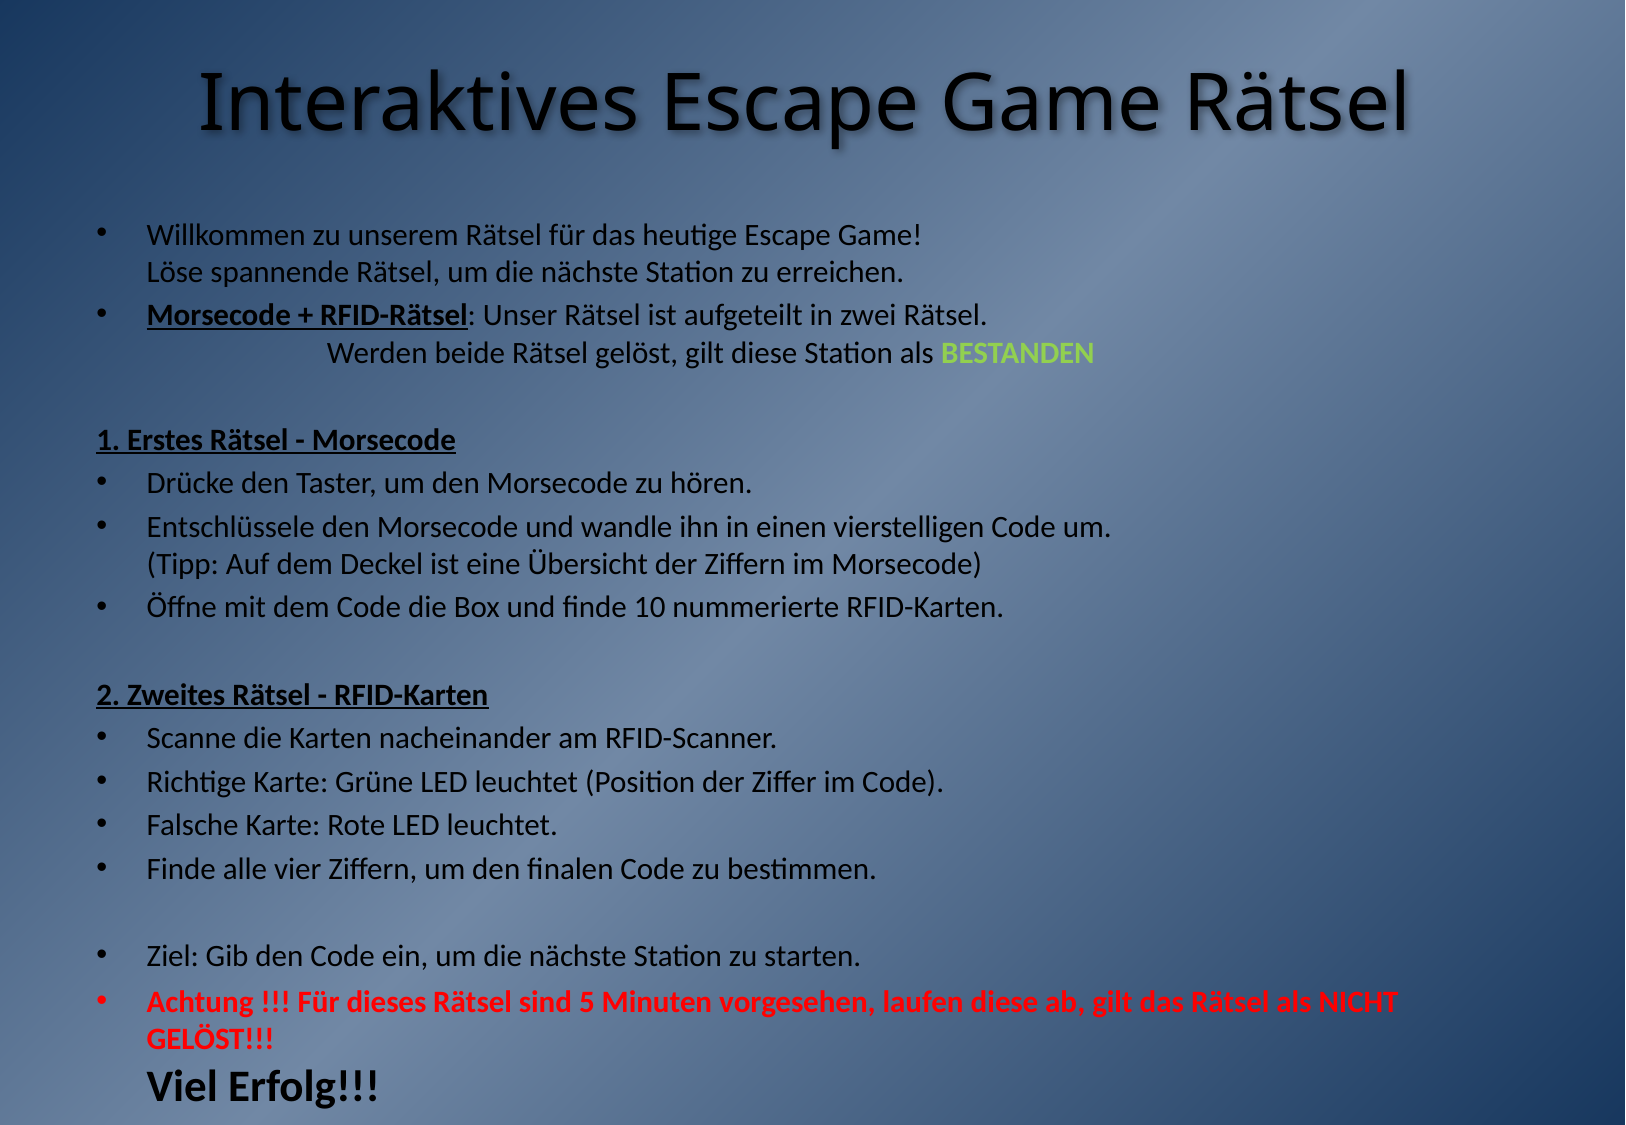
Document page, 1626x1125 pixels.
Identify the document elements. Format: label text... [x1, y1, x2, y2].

title Interaktives Escape Game Rätsel [176, 29, 1433, 168]
list Willkommen zu unserem Rätsel für das heutige Escape Game! Löse spannende Rätsel, um die nächste Station zu erreichen. Morsecode + RFID-Rätsel: Unser Rätsel ist aufgeteilt in zwei Rätsel. Werden beide Rätsel gelöst, gilt diese Station als BESTANDEN 1. Erstes Rätsel - Morsecode Drücke den Taster, um den Morsecode zu hören. Entschlüssele den Morsecode und wandle ihn in einen vierstelligen Code um. (Tipp: Auf dem Deckel ist eine Übersicht der Ziffern im Morsecode) Öffne mit dem Code die Box und finde 10 nummerierte RFID-Karten. 2. Zweites Rätsel - RFID-Karten Scanne die Karten nacheinander am RFID-Scanner. Richtige Karte: Grüne LED leuchtet (Position der Ziffer im Code). Falsche Karte: Rote LED leuchtet. Finde alle vier Ziffern, um den finalen Code zu bestimmen. Ziel: Gib den Code ein, um die nächste Station zu starten. Achtung !!! Für dieses Rätsel sind 5 Minuten vorgesehen, laufen diese ab, gilt das Rätsel als NICHT GELÖST!!! Viel Erfolg!!! [81, 206, 1544, 1125]
